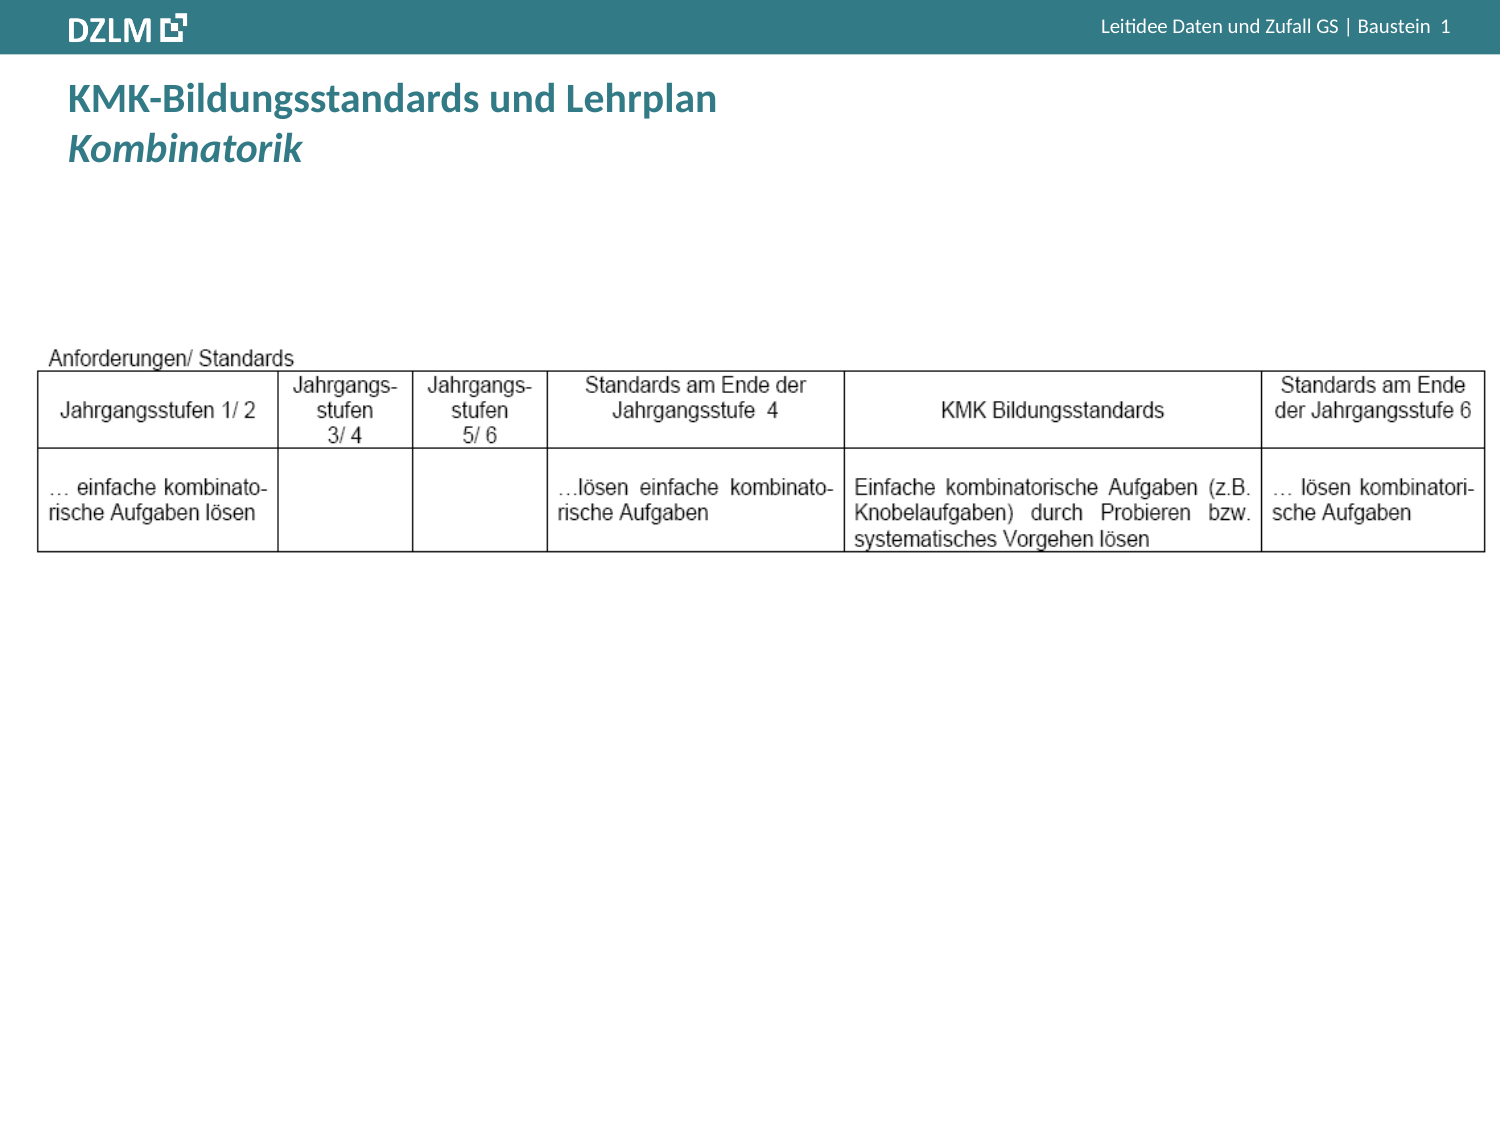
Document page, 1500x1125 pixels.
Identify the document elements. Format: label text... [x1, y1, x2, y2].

title KMK-Bildungsstandards und Lehrplan Kombinatorik [53, 68, 1436, 173]
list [28, 337, 1500, 575]
